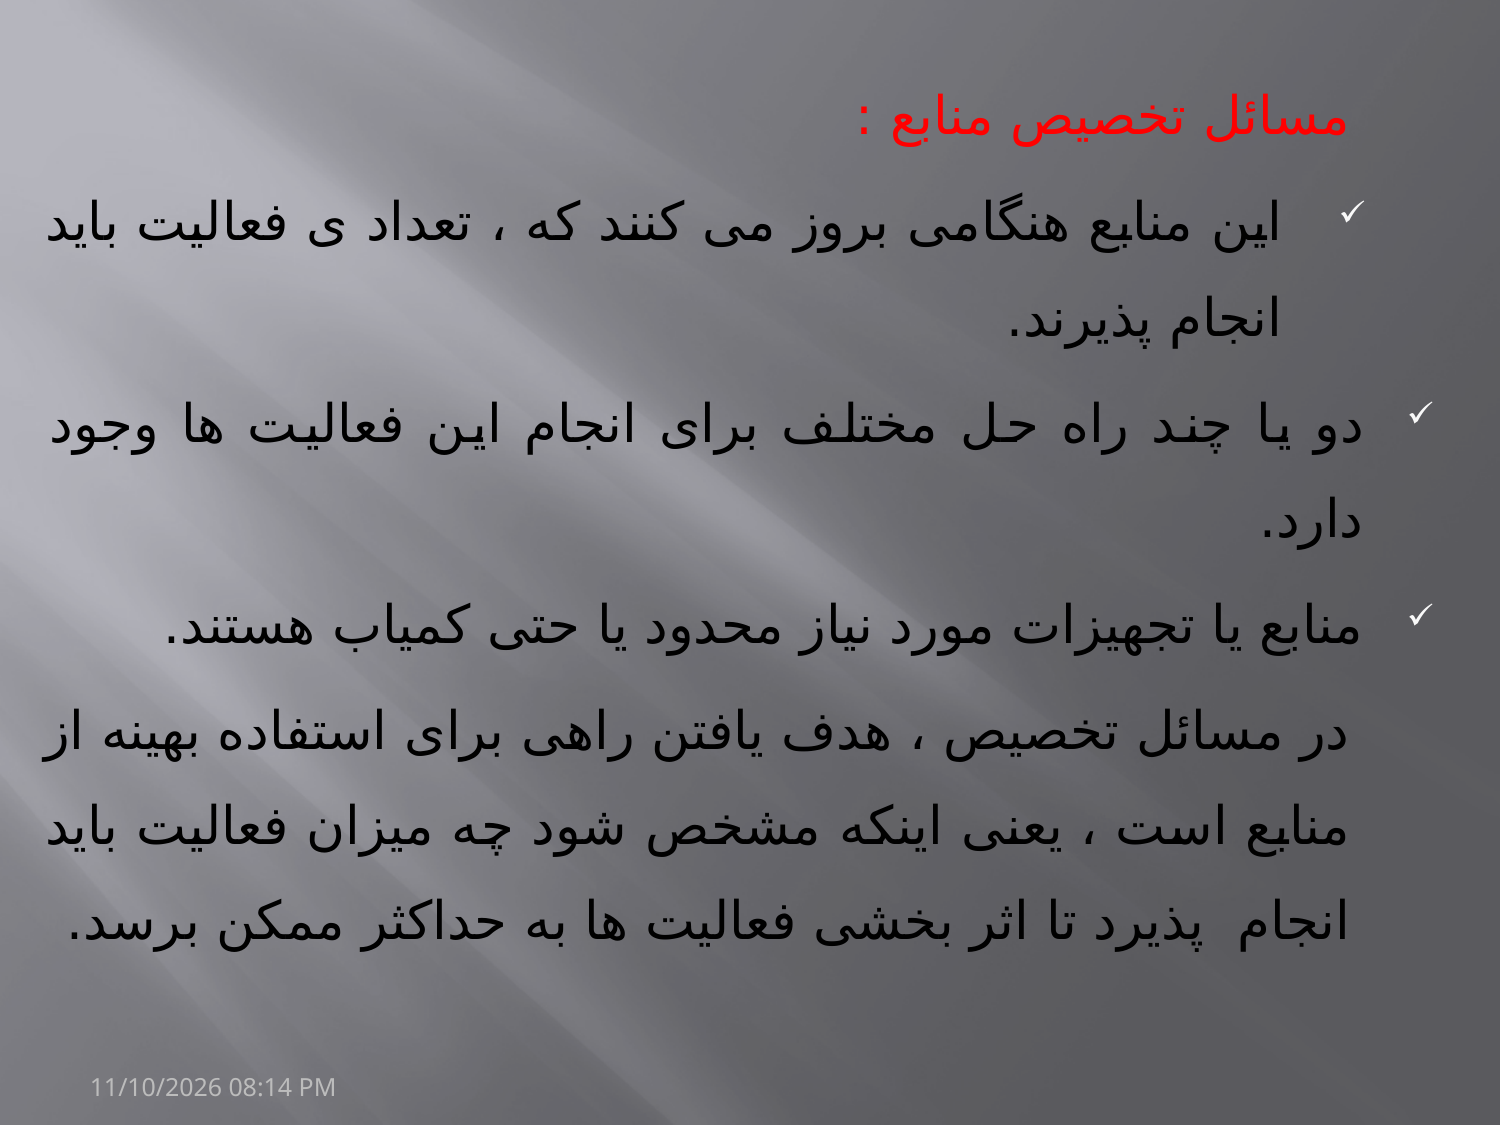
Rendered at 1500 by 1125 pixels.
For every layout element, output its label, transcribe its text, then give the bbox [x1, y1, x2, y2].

slide_number 20/مارس/1 [75, 1052, 425, 1113]
list مسائل تخصیص منابع : این منابع هنگامی بروز می کنند که ، تعداد ی فعالیت باید انجام پذیرند. دو یا چند راه حل مختلف برای انجام این فعالیت ها وجود دارد. منابع یا تجهیزات مورد نیاز محدود یا حتی کمیاب هستند. در مسائل تخصیص ، هدف یافتن راهی برای استفاده بهینه از منابع است ، یعنی اینکه مشخص شود چه میزان فعالیت باید انجام پذیرد تا اثر بخشی فعالیت ها به حداکثر ممکن برسد. [29, 42, 1447, 1047]
